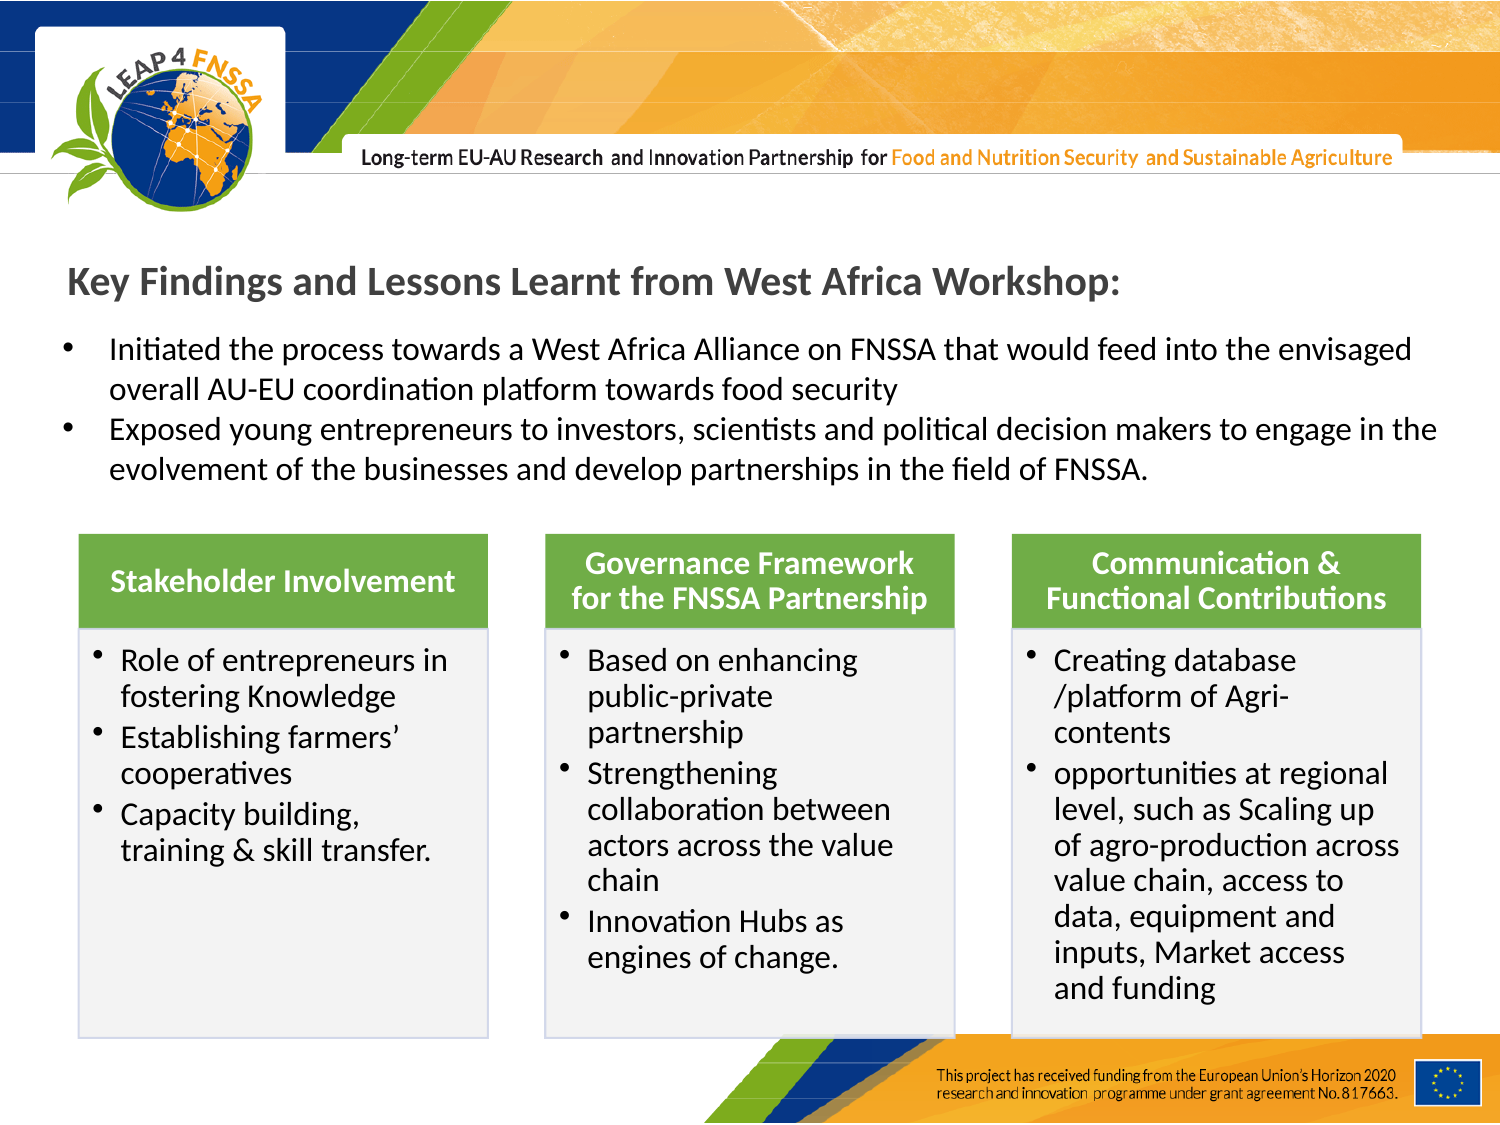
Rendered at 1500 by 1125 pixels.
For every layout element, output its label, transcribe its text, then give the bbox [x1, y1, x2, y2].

picture [0, 1034, 1500, 1123]
text_box Initiated the process towards a West Africa Alliance on FNSSA that would feed into the envisaged overall AU-EU coordination platform towards food security Exposed young entrepreneurs to investors, scientists and political decision makers to engage in the evolvement of the businesses and develop partnerships in the field of FNSSA. [47, 319, 1500, 495]
list Key Findings and Lessons Learnt from West Africa Workshop: [52, 252, 1448, 319]
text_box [78, 496, 1422, 1076]
picture [0, 1, 1500, 251]
list Key Findings and Lessons Learnt from West Africa Workshop: [52, 495, 1448, 940]
